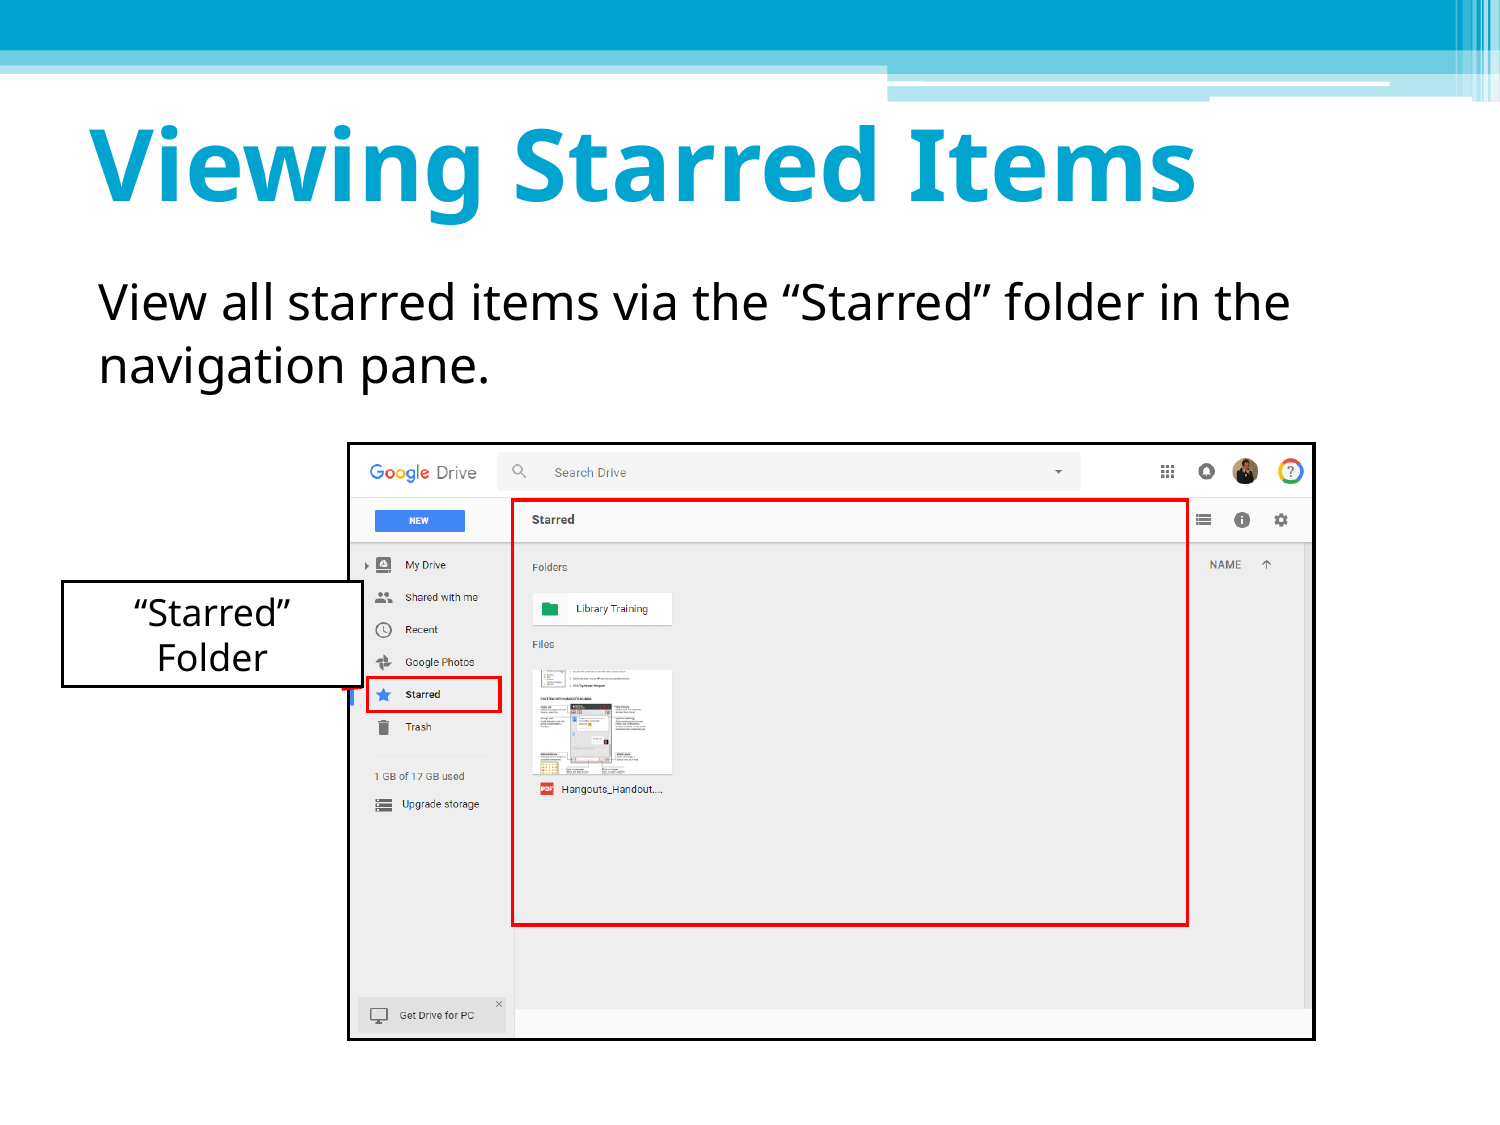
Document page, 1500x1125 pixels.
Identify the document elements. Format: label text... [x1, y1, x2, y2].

picture [349, 445, 1313, 1038]
list View all starred items via the “Starred” folder in the navigation pane. [62, 262, 1405, 999]
text_box “Starred” Folder [62, 581, 349, 687]
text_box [224, 618, 363, 689]
title Viewing Starred Items [75, 75, 1463, 248]
